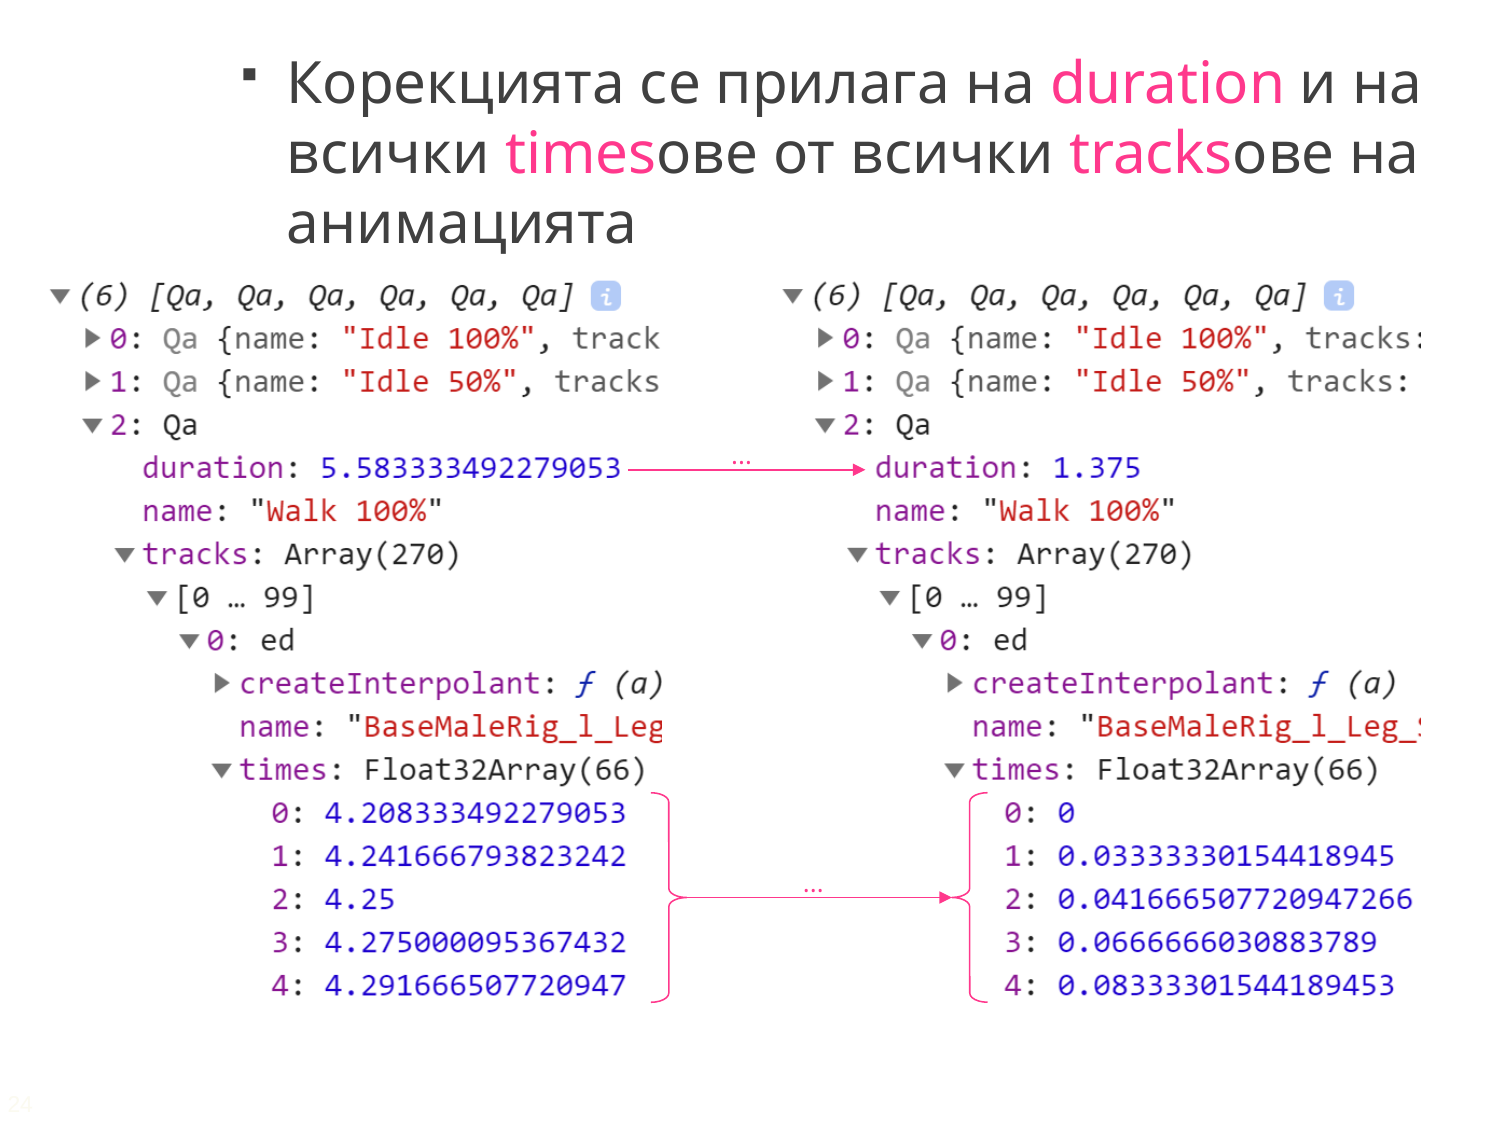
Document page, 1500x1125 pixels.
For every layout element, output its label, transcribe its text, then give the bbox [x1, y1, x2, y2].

picture [774, 274, 1421, 1005]
list Корекцията се прилага на duration и на всички timesове от всички tracksове на анимацията [150, 37, 1488, 1113]
picture [37, 271, 662, 1003]
